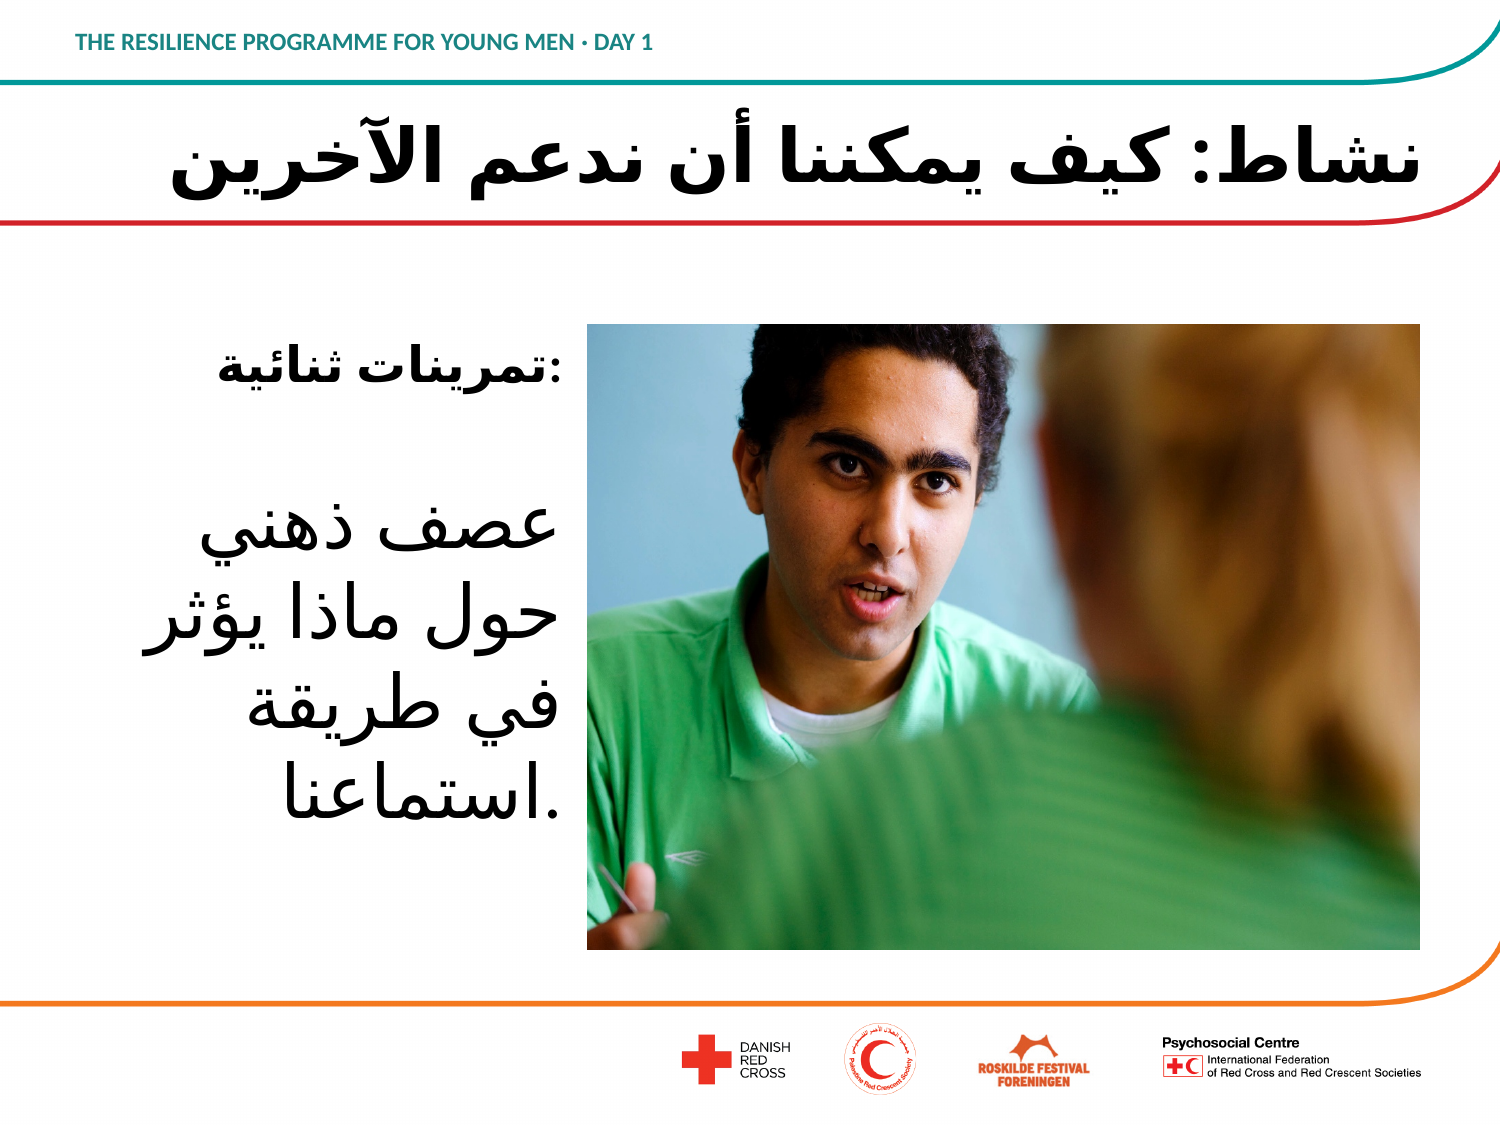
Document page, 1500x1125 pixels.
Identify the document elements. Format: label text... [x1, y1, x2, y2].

title نشاط: كيف يمكننا أن ندعم الآخرين [75, 81, 1425, 224]
list تمرينات ثنائية: عصف ذهني حول ماذا يؤثر في طريقة استماعنا. [62, 262, 563, 1005]
picture [0, 0, 1500, 1125]
